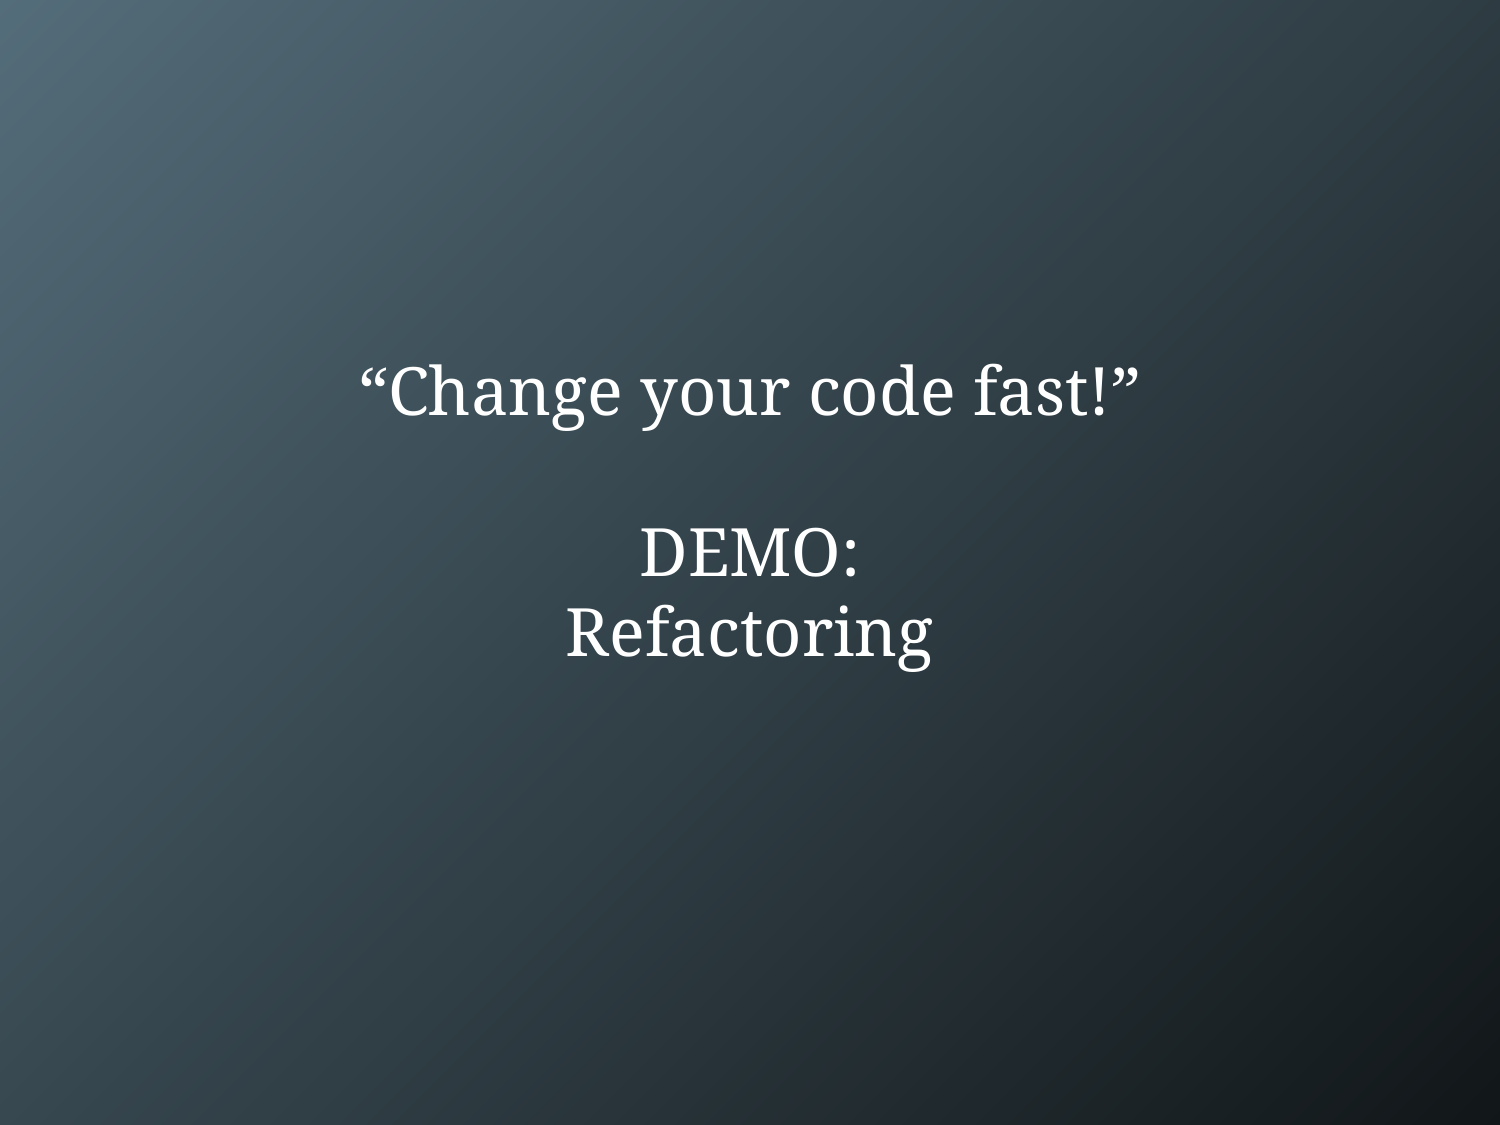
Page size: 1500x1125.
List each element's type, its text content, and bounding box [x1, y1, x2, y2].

title “Change your code fast!” DEMO: Refactoring [112, 326, 1388, 693]
